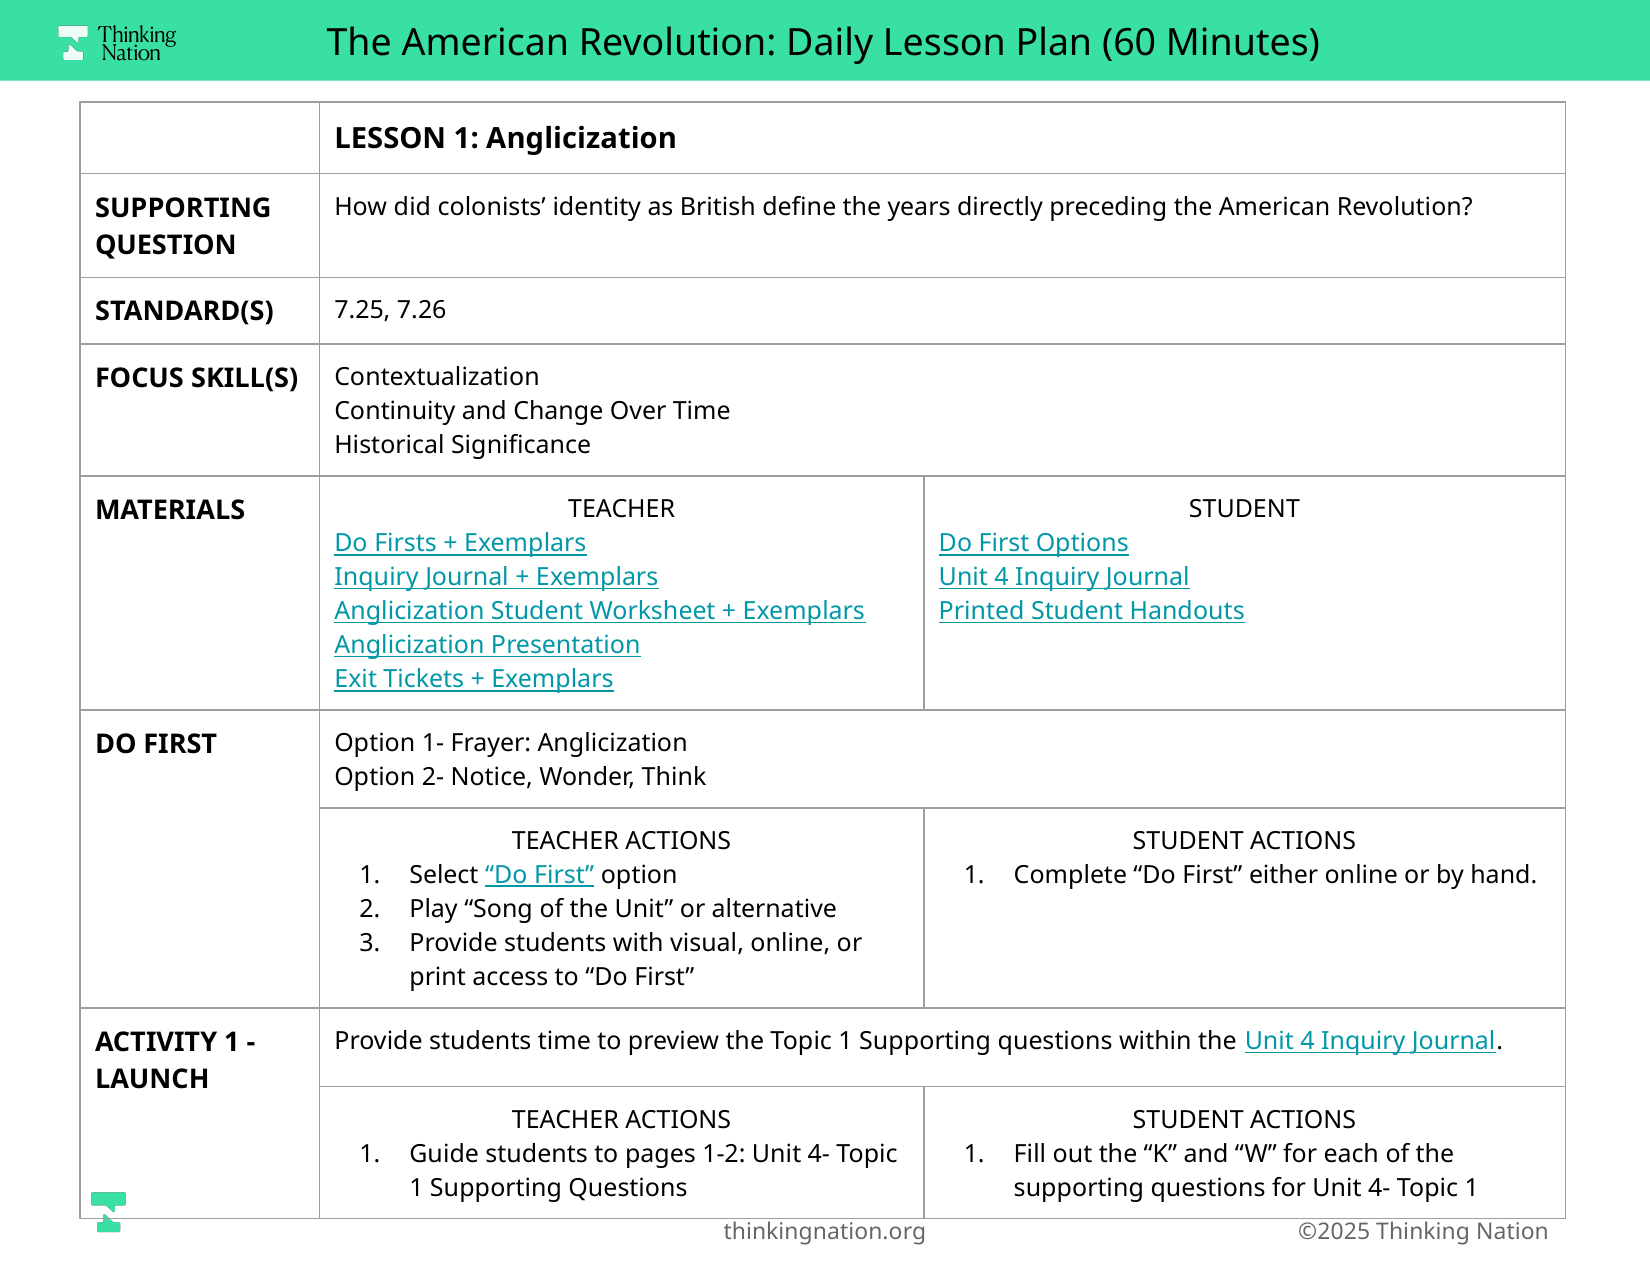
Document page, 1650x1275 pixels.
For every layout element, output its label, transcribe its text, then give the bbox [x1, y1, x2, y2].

table_cell TEACHER Do Firsts + Exemplars Inquiry Journal + Exemplars Anglicization Student Worksheet + Exemplars Anglicization Presentation Exit Tickets + Exemplars [320, 477, 923, 709]
table_header LESSON 1: Anglicization [320, 103, 1565, 173]
table_cell ACTIVITY 1 - LAUNCH [81, 1009, 319, 1218]
text_box The American Revolution: Daily Lesson Plan (60 Minutes) [0, 0, 1650, 81]
table_cell TEACHER ACTIONS Guide students to pages 1-2: Unit 4- Topic 1 Supporting Questions [320, 1087, 923, 1218]
table_cell STUDENT ACTIONS Fill out the “K” and “W” for each of the supporting questions for Unit 4- Topic 1 [925, 1087, 1565, 1218]
table_cell MATERIALS [81, 477, 319, 709]
table_cell Option 1- Frayer: Anglicization Option 2- Notice, Wonder, Think [320, 711, 1565, 807]
table_cell STUDENT ACTIONS Complete “Do First” either online or by hand. [925, 809, 1565, 1007]
table_header [81, 103, 319, 173]
picture [80, 1184, 136, 1240]
picture [45, 14, 180, 71]
text_box thinkingnation.org [629, 1219, 1021, 1240]
table_cell SUPPORTING QUESTION [81, 174, 319, 277]
table_cell STUDENT Do First Options Unit 4 Inquiry Journal Printed Student Handouts [925, 477, 1565, 709]
table_cell DO FIRST [81, 711, 319, 1007]
table_cell STANDARD(S) [81, 278, 319, 343]
table_cell 7.25, 7.26 [320, 278, 1565, 343]
table_cell FOCUS SKILL(S) [81, 345, 319, 475]
table_cell Provide students time to preview the Topic 1 Supporting questions within the Unit 4 Inquiry Journal. [320, 1009, 1565, 1086]
table_cell TEACHER ACTIONS Select “Do First” option Play “Song of the Unit” or alternative Provide students with visual, online, or print access to “Do First” [320, 809, 923, 1007]
table_cell Contextualization Continuity and Change Over Time Historical Significance [320, 345, 1565, 475]
text_box ©2025 Thinking Nation [1174, 1219, 1566, 1240]
table_cell How did colonists’ identity as British define the years directly preceding the American Revolution? [320, 174, 1565, 277]
